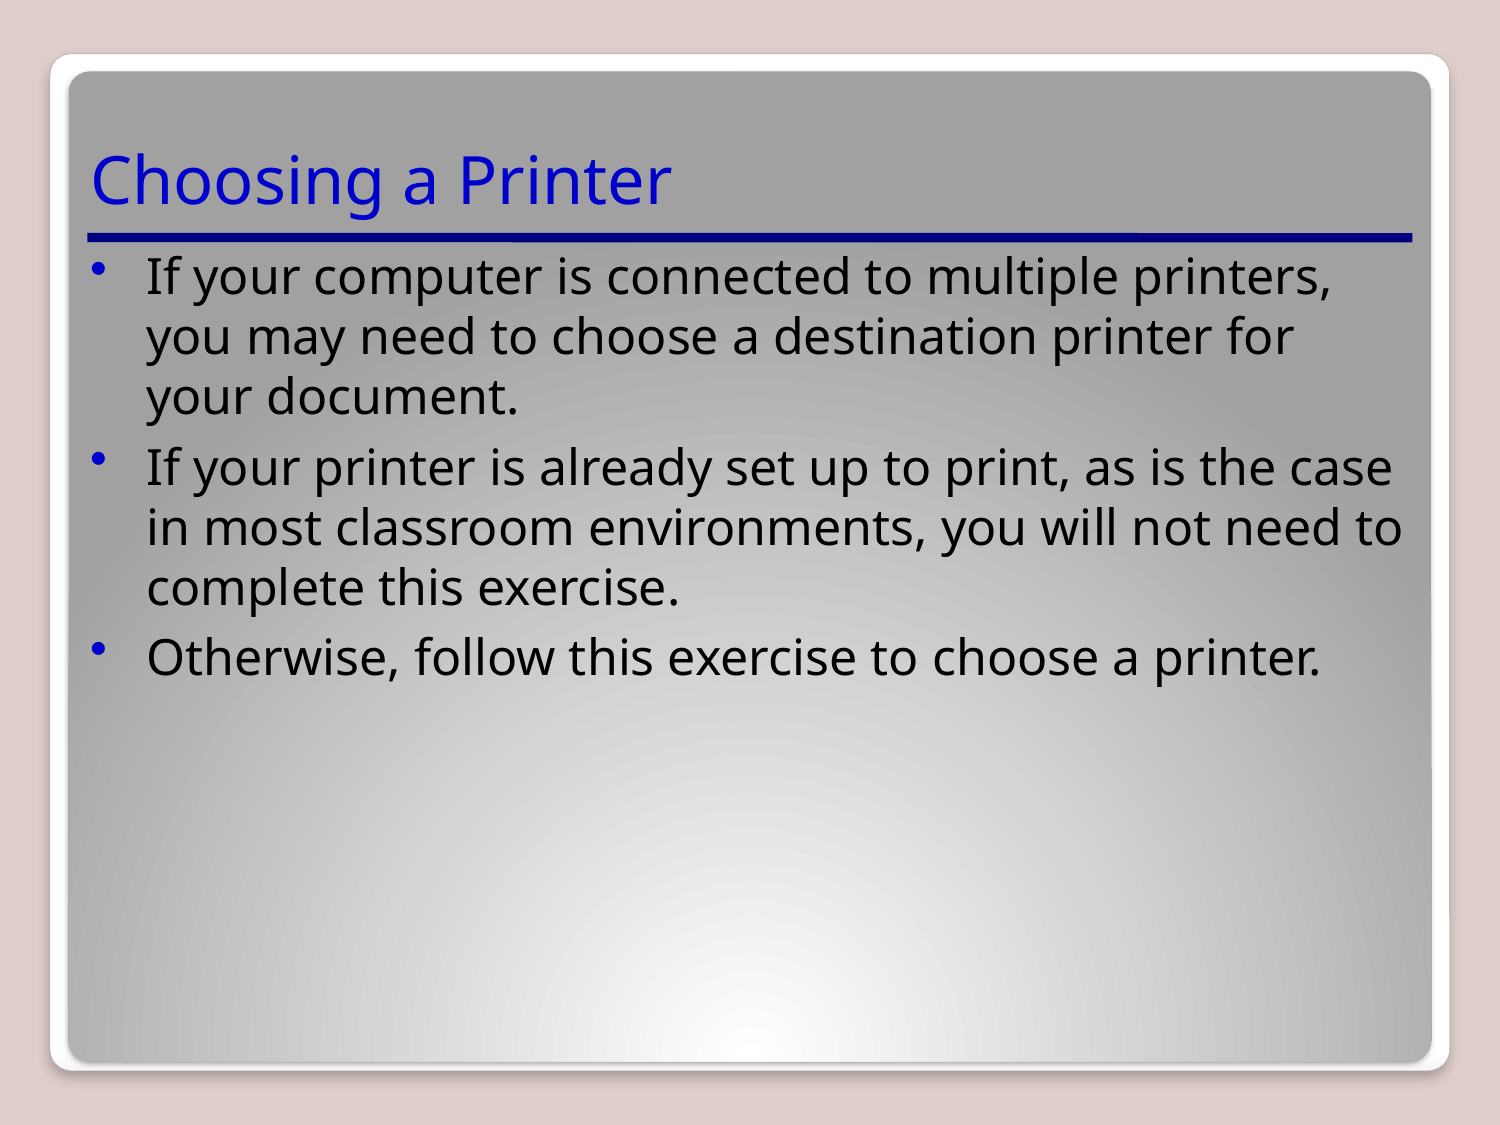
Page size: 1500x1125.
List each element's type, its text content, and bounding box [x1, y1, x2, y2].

list If your computer is connected to multiple printers, you may need to choose a destination printer for your document. If your printer is already set up to print, as is the case in most classroom environments, you will not need to complete this exercise. Otherwise, follow this exercise to choose a printer. [74, 237, 1426, 1063]
title Choosing a Printer [74, 74, 1426, 226]
